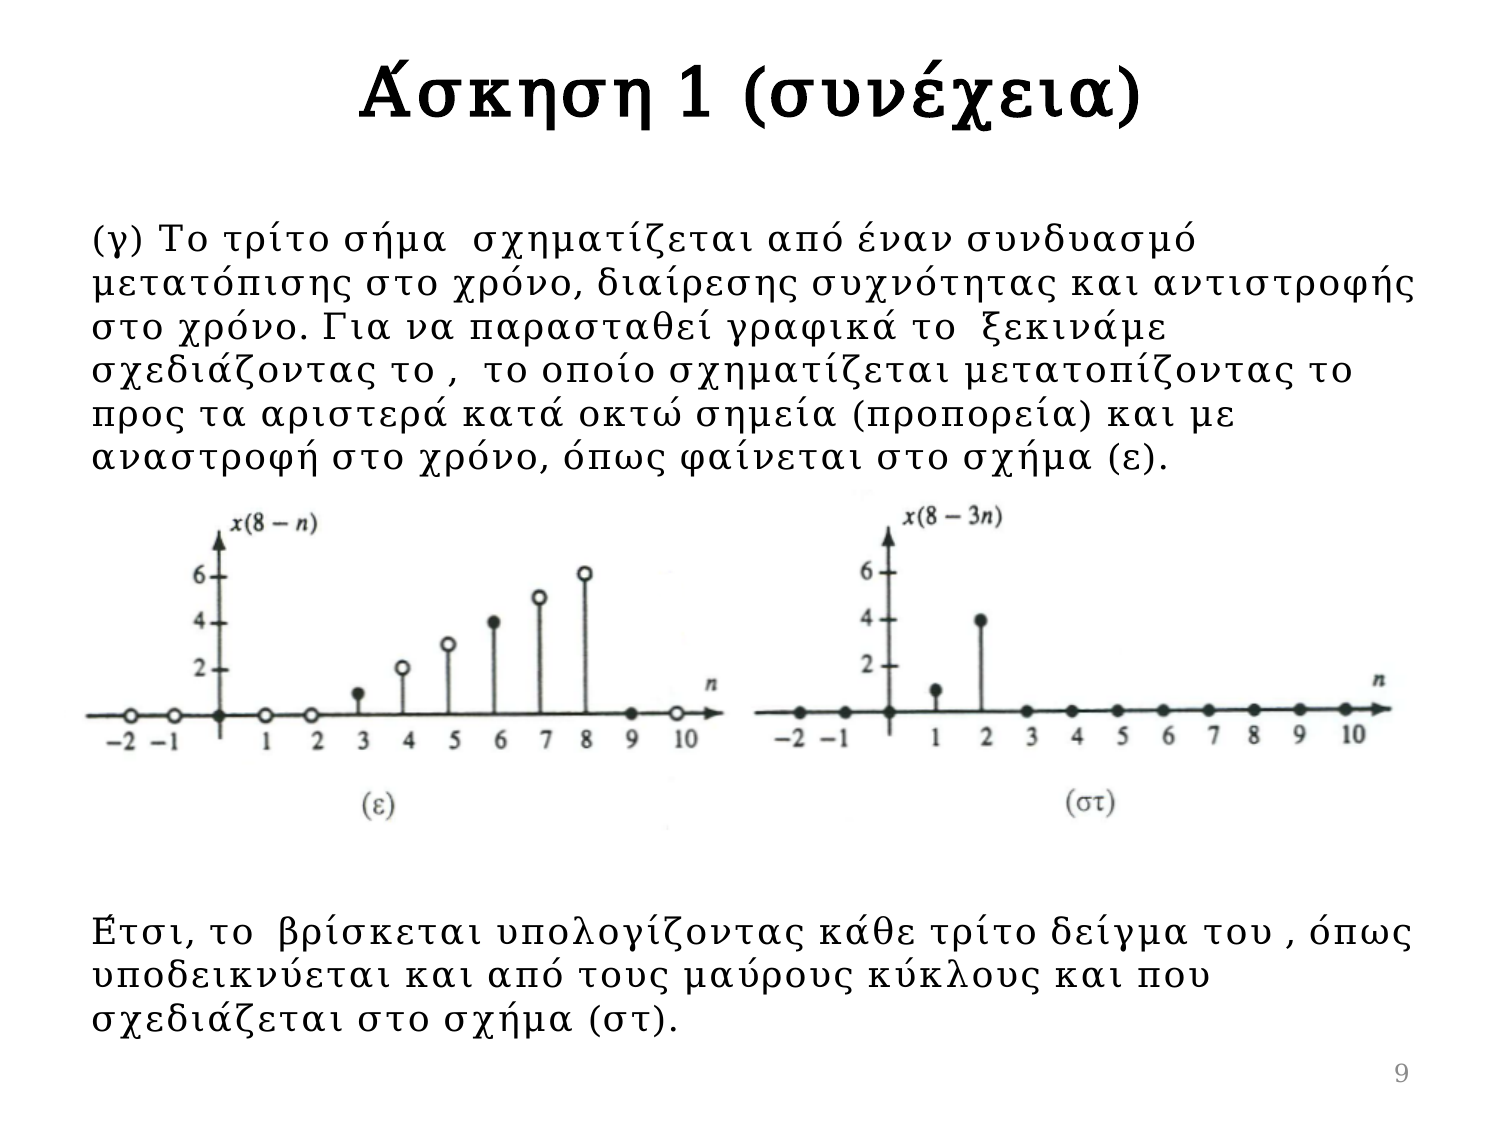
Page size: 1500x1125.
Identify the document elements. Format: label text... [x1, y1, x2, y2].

picture [64, 487, 1412, 842]
slide_number 9 [1222, 1042, 1425, 1103]
title Άσκηση 1 (συνέχεια) [75, 19, 1425, 159]
